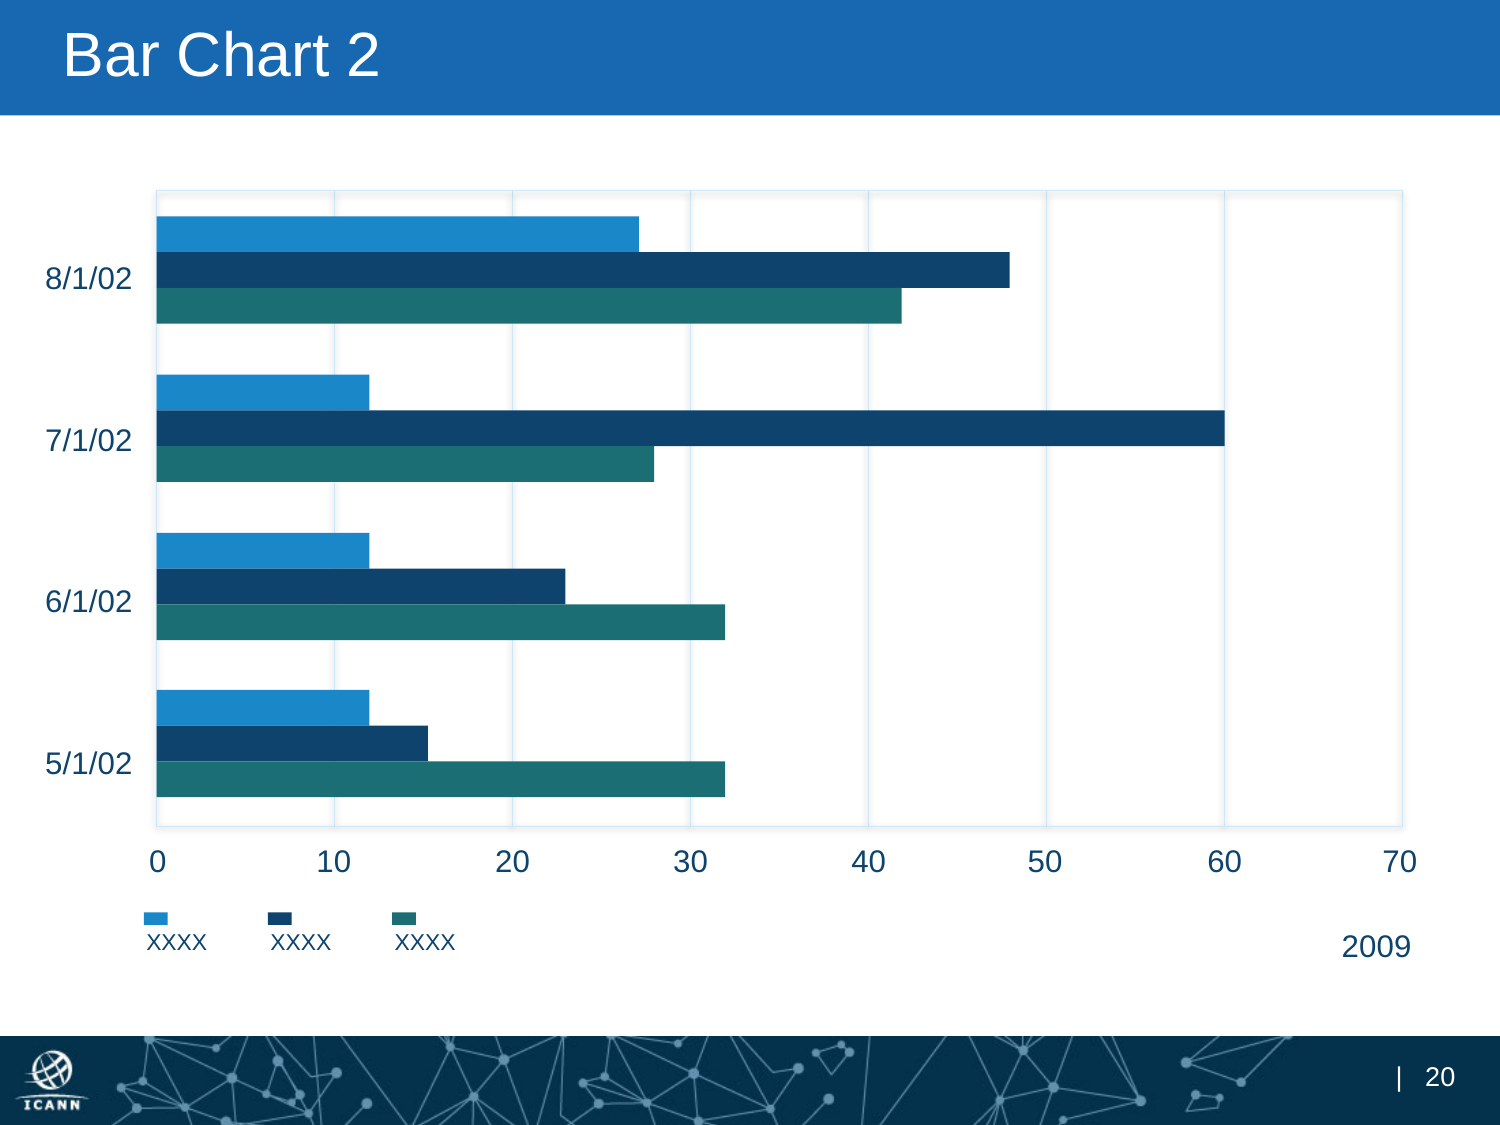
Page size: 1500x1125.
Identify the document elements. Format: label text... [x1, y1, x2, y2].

text_box XXXX [383, 922, 504, 964]
text_box XXXX [134, 922, 256, 964]
text_box [266, 910, 294, 922]
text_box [156, 190, 1404, 827]
text_box 70 [1344, 840, 1455, 876]
text_box [390, 910, 418, 922]
text_box 40 [813, 840, 924, 876]
text_box 50 [990, 840, 1101, 876]
text_box 0 [102, 840, 213, 876]
title Bar Chart 2 [0, 0, 1500, 116]
text_box 8/1/02 7/1/02 6/1/02 5/1/02 [22, 133, 133, 870]
text_box 30 [635, 840, 746, 876]
text_box 10 [278, 840, 389, 876]
text_box 20 [457, 840, 568, 876]
text_box 60 [1169, 840, 1280, 876]
picture [0, 1036, 1500, 1125]
text_box XXXX [259, 922, 380, 964]
text_box [142, 910, 170, 922]
text_box 2009 [1089, 930, 1500, 997]
